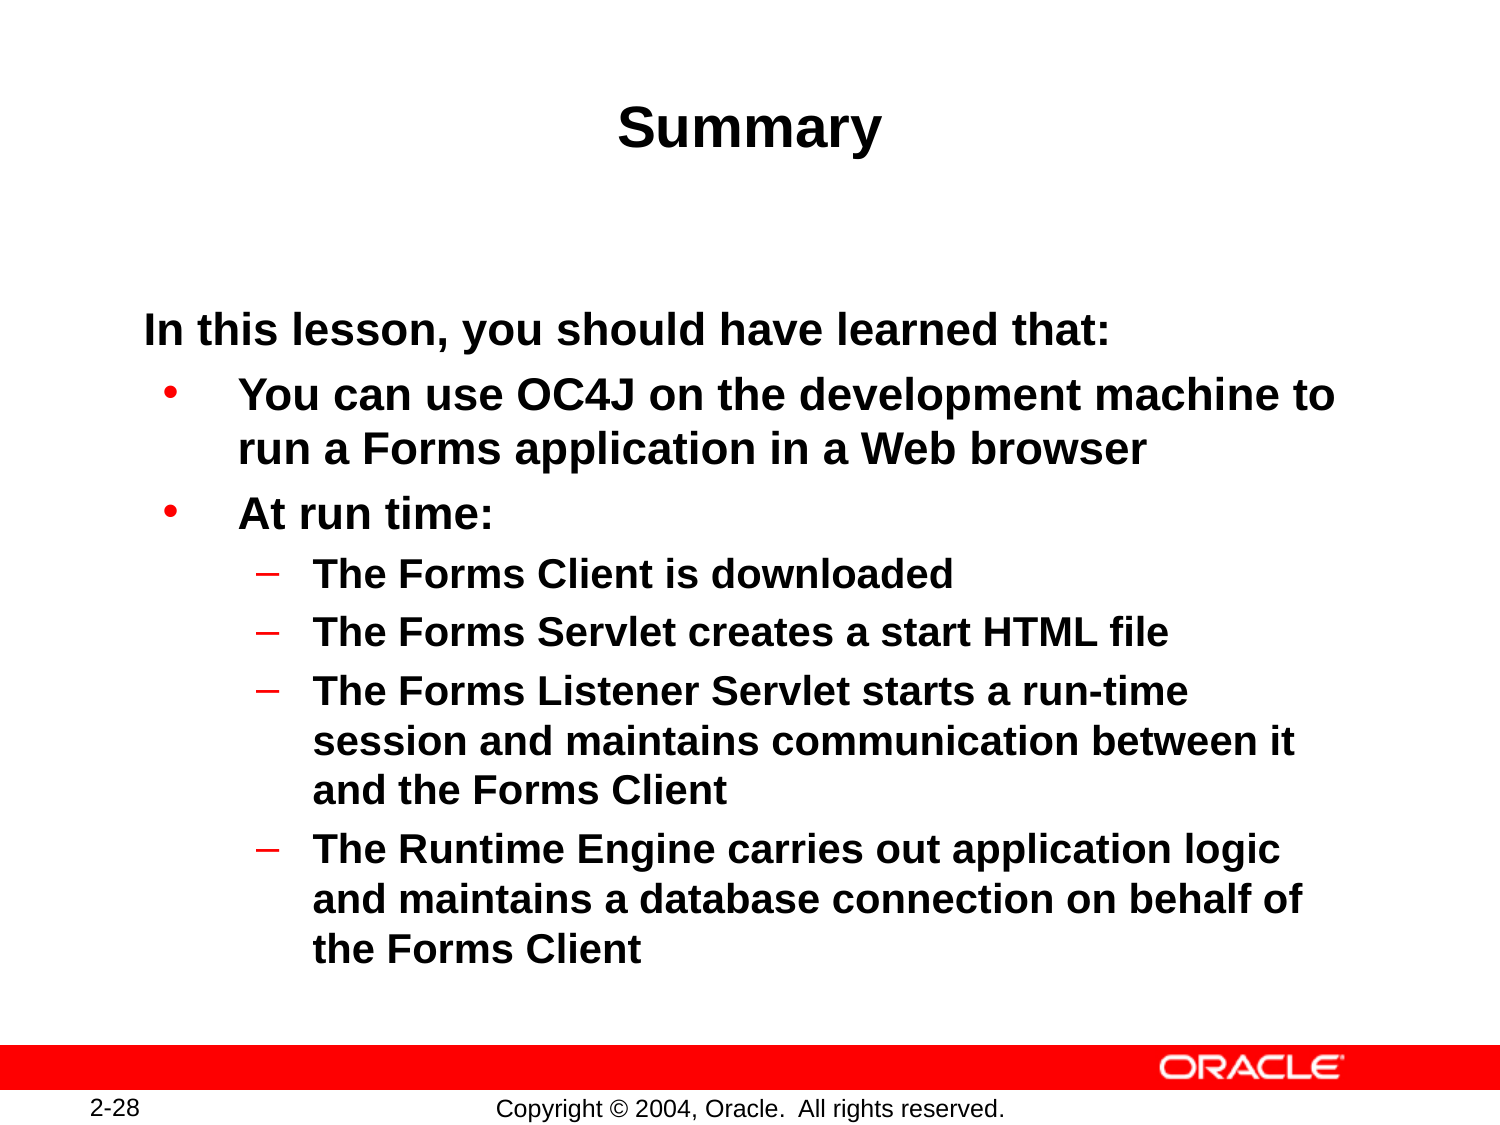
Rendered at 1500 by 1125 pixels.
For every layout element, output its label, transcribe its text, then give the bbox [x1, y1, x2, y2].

list In this lesson, you should have learned that: You can use OC4J on the development machine to run a Forms application in a Web browser At run time: The Forms Client is downloaded The Forms Servlet creates a start HTML file The Forms Listener Servlet starts a run-time session and maintains communication between it and the Forms Client The Runtime Engine carries out application logic and maintains a database connection on behalf of the Forms Client [141, 297, 1351, 984]
title Summary [149, 87, 1351, 232]
